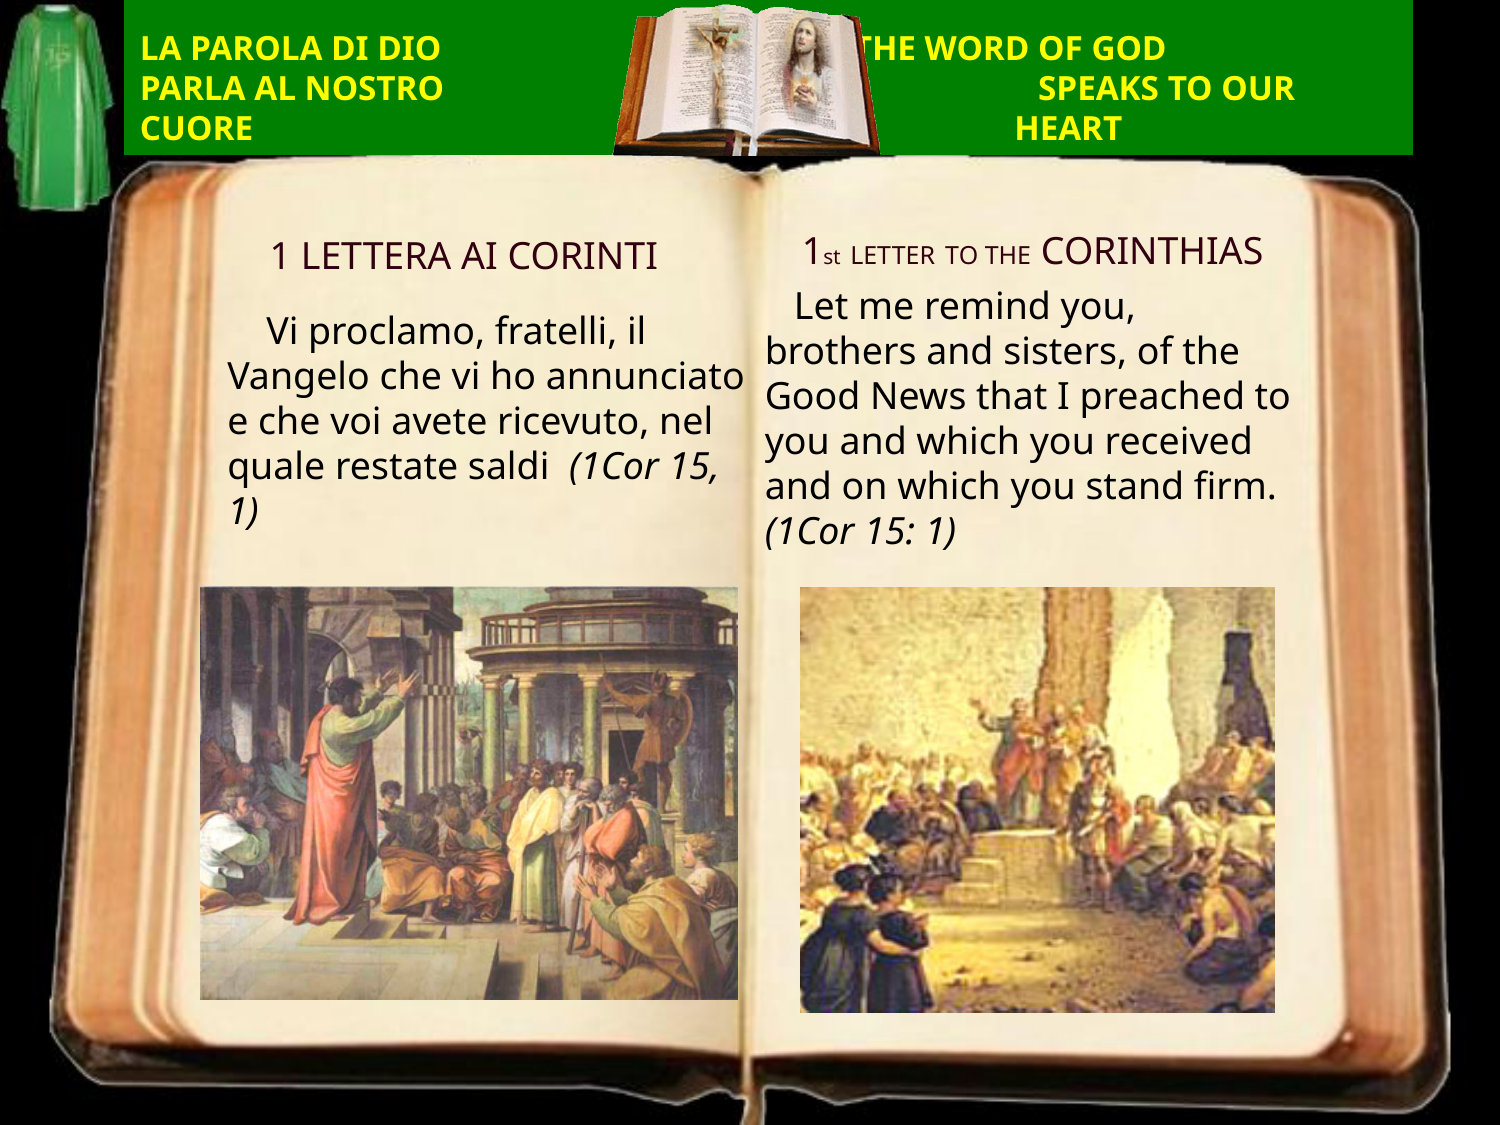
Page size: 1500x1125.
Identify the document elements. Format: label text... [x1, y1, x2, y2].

picture [0, 0, 1500, 1125]
text_box Let me remind you, brothers and sisters, of the Good News that I preached to you and which you received and on which you stand firm. (1Cor 15: 1) [750, 274, 1313, 560]
text_box LA PAROLA DI DIO THE WORD OF GOD PARLA AL NOSTRO SPEAKS TO OUR CUORE HEART [888, 0, 1413, 155]
text_box 1 LETTERA AI CORINTI [212, 224, 725, 285]
text_box LA PAROLA DI DIO THE WORD OF GOD PARLA AL NOSTRO SPEAKS TO OUR CUORE HEART [124, 0, 612, 155]
title 1st LETTER TO THE CORINTHIAS [750, 212, 1325, 288]
text_box Vi proclamo, fratelli, il Vangelo che vi ho annunciato e che voi avete ricevuto, nel quale restate saldi (1Cor 15, 1) [212, 299, 750, 540]
